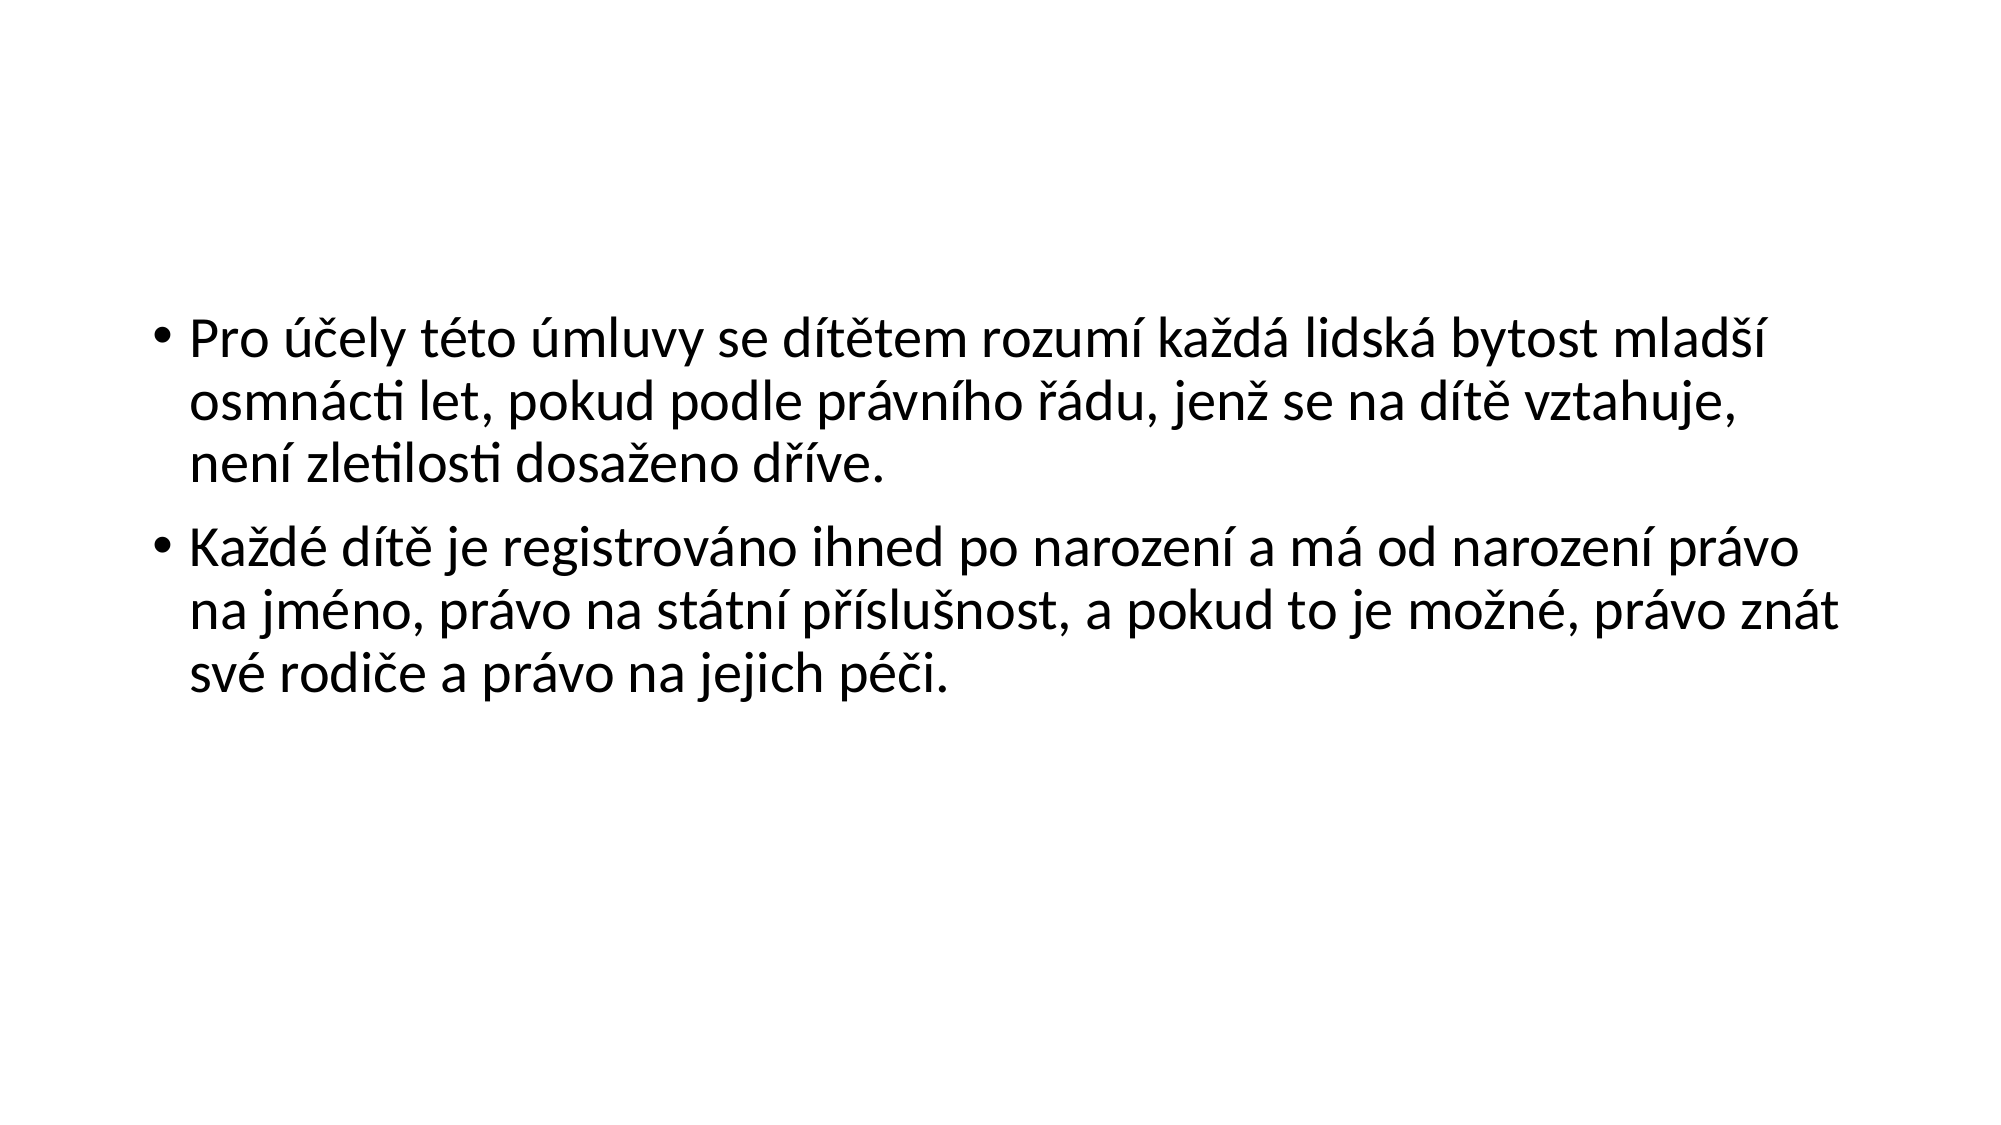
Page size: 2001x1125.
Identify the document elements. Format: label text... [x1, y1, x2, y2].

list Pro účely této úmluvy se dítětem rozumí každá lidská bytost mladší osmnácti let, pokud podle právního řádu, jenž se na dítě vztahuje, není zletilosti dosaženo dříve. Každé dítě je registrováno ihned po narození a má od narození právo na jméno, právo na státní příslušnost, a pokud to je možné, právo znát své rodiče a právo na jejich péči. [137, 299, 1863, 1014]
